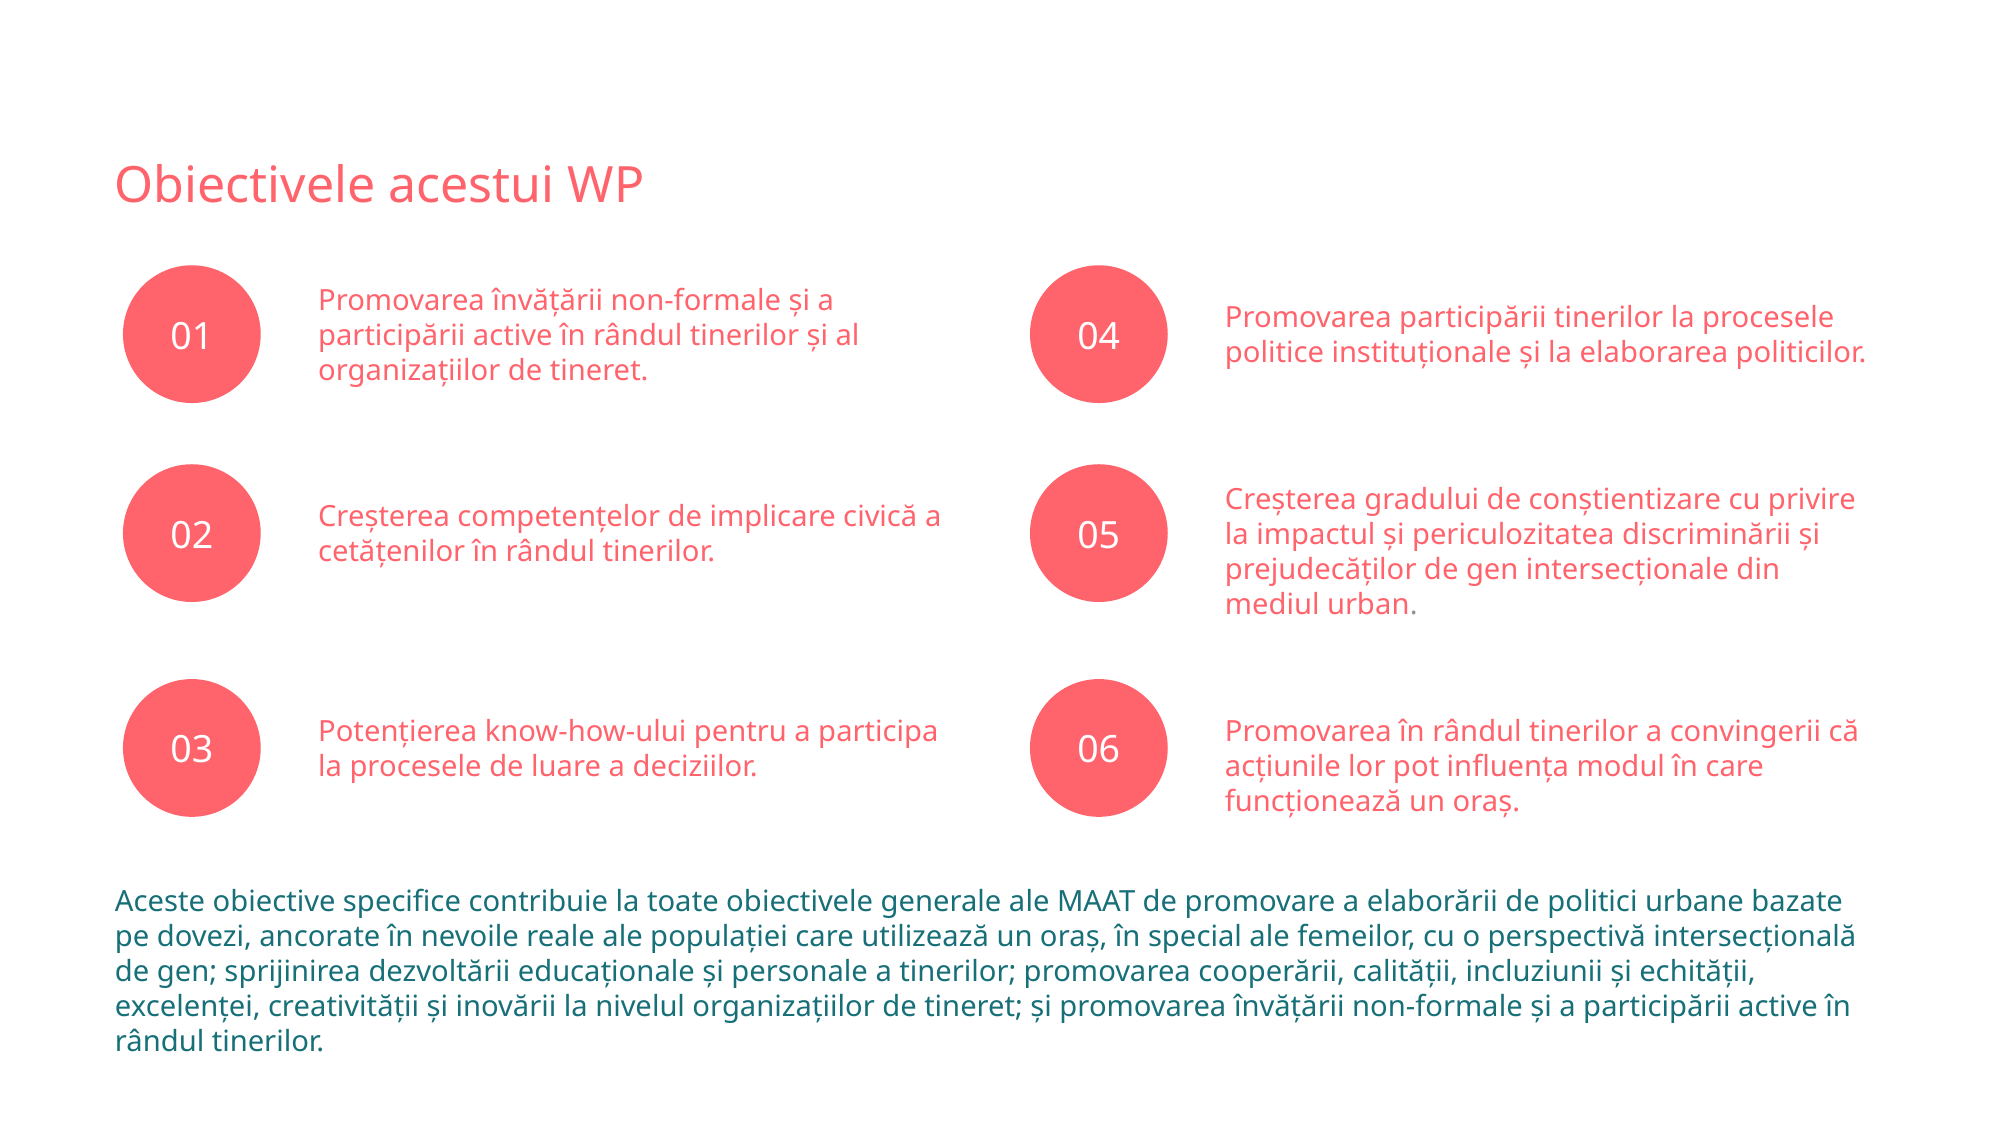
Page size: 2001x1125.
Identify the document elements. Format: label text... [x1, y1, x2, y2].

text_box Aceste obiective specifice contribuie la toate obiectivele generale ale MAAT de promovare a elaborării de politici urbane bazate pe dovezi, ancorate în nevoile reale ale populației care utilizează un oraș, în special ale femeilor, cu o perspectivă intersecțională de gen; sprijinirea dezvoltării educaționale și personale a tinerilor; promovarea cooperării, calității, incluziunii și echității, excelenței, creativității și inovării la nivelul organizațiilor de tineret; și promovarea învățării non-formale și a participării active în rândul tinerilor. [99, 875, 1877, 1065]
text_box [122, 463, 971, 603]
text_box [1029, 264, 1878, 404]
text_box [1029, 678, 1878, 818]
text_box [1029, 463, 1878, 603]
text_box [122, 678, 971, 818]
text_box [122, 264, 971, 404]
text_box Obiectivele acestui WP [99, 145, 1914, 221]
